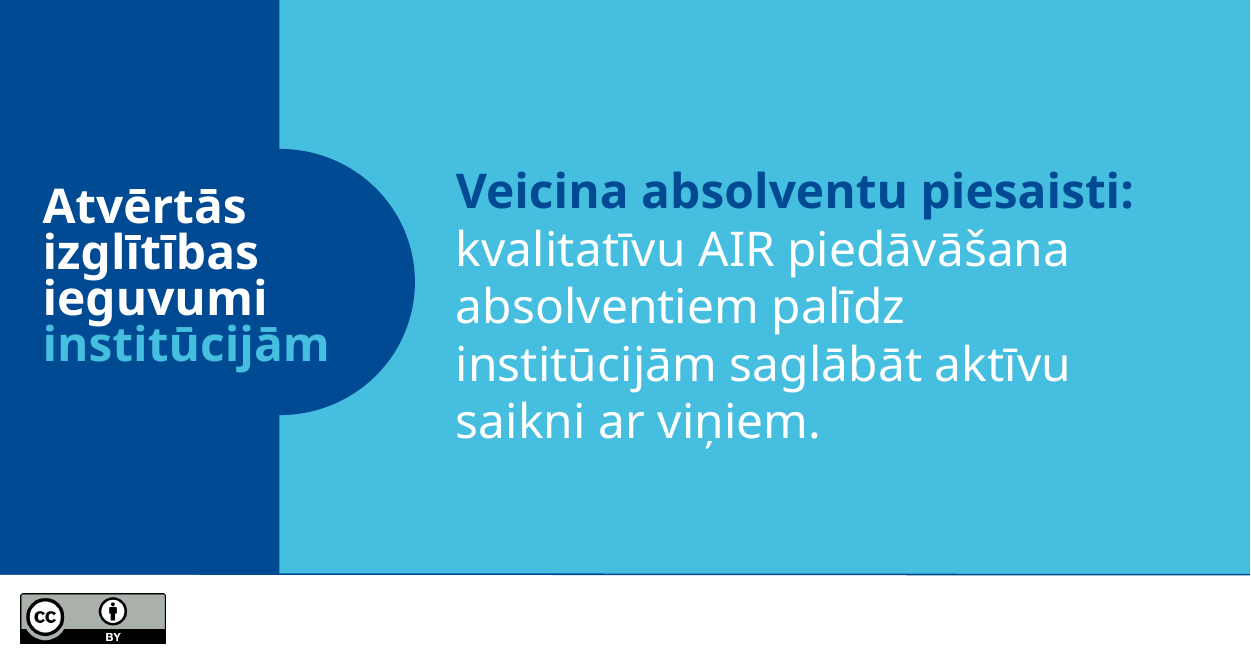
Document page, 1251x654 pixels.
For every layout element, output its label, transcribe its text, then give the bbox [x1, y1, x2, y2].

picture [20, 592, 166, 645]
text_box [206, 148, 355, 171]
text_box Atvērtās izglītības ieguvumi institūcijām [27, 171, 382, 386]
text_box Veicina absolventu piesaisti: kvalitatīvu AIR piedāvāšana absolventiem palīdz institūcijām saglābāt aktīvu saikni ar viņiem. [440, 145, 1191, 464]
text_box [382, 194, 415, 370]
text_box [0, 582, 1250, 654]
text_box [196, 386, 365, 416]
text_box [0, 0, 280, 573]
